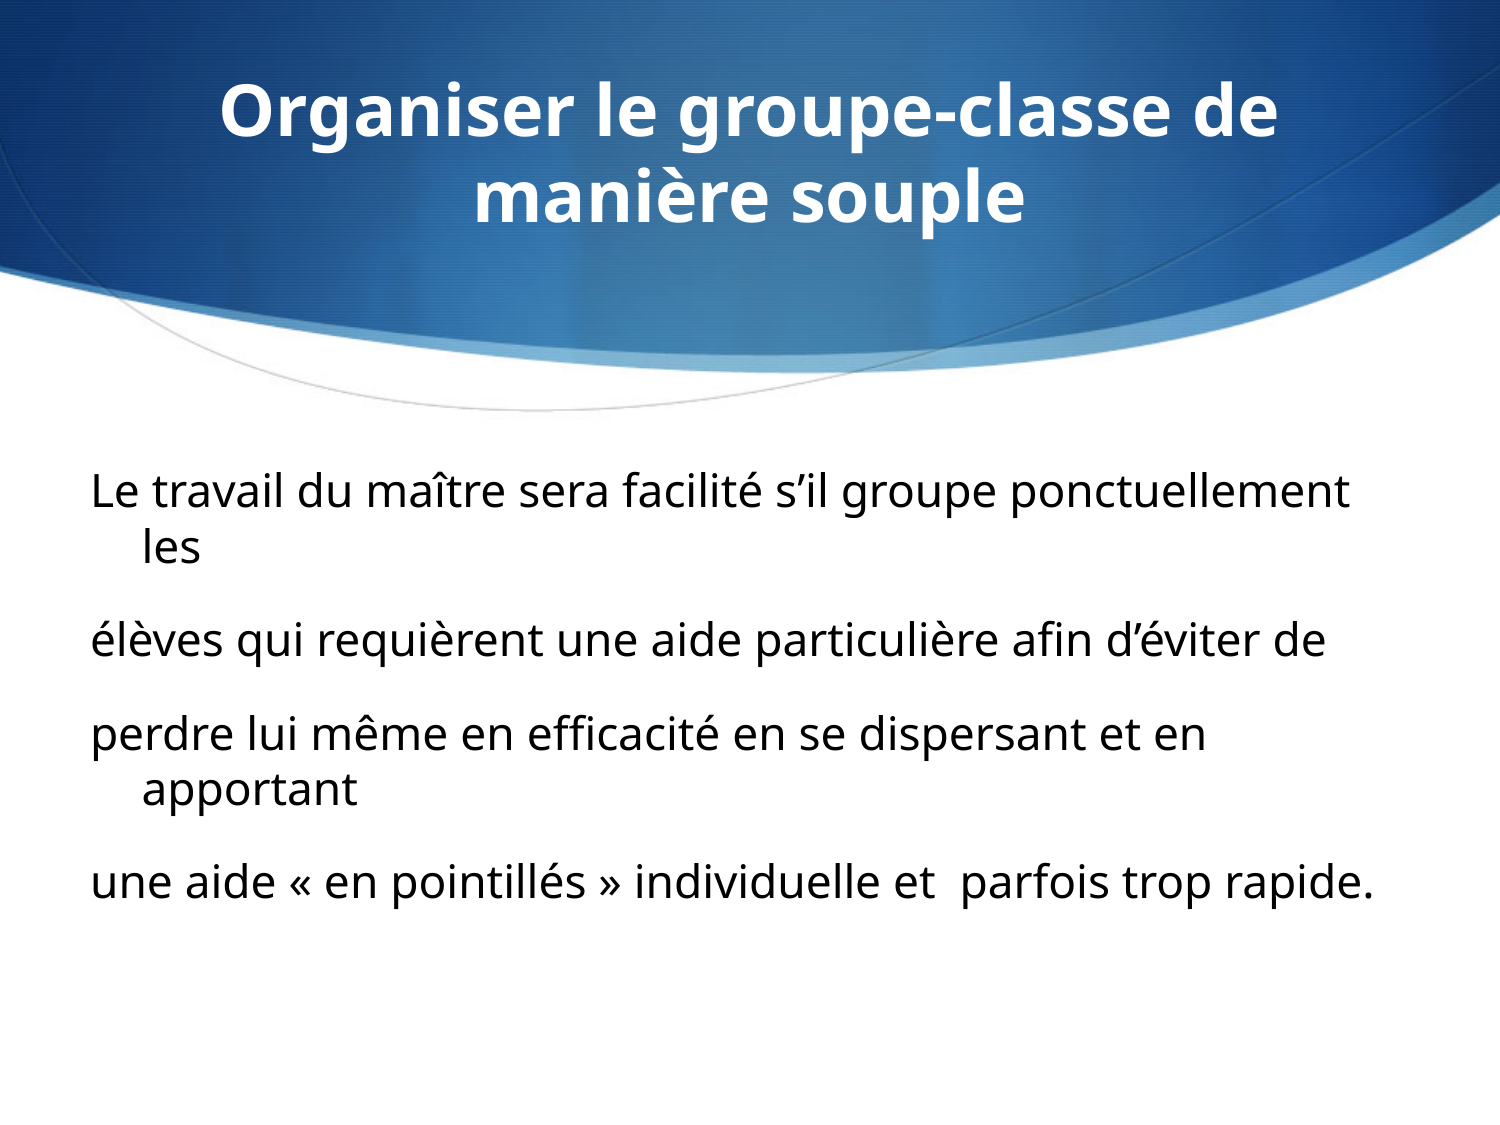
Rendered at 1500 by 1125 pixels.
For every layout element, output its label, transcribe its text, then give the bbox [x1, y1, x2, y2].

picture [0, 0, 1500, 1125]
title Organiser le groupe-classe de manière souple [75, 56, 1425, 245]
list Le travail du maître sera facilité s’il groupe ponctuellement les élèves qui requièrent une aide particulière afin d’éviter de perdre lui même en efficacité en se dispersant et en apportant une aide « en pointillés » individuelle et parfois trop rapide. [75, 454, 1425, 991]
